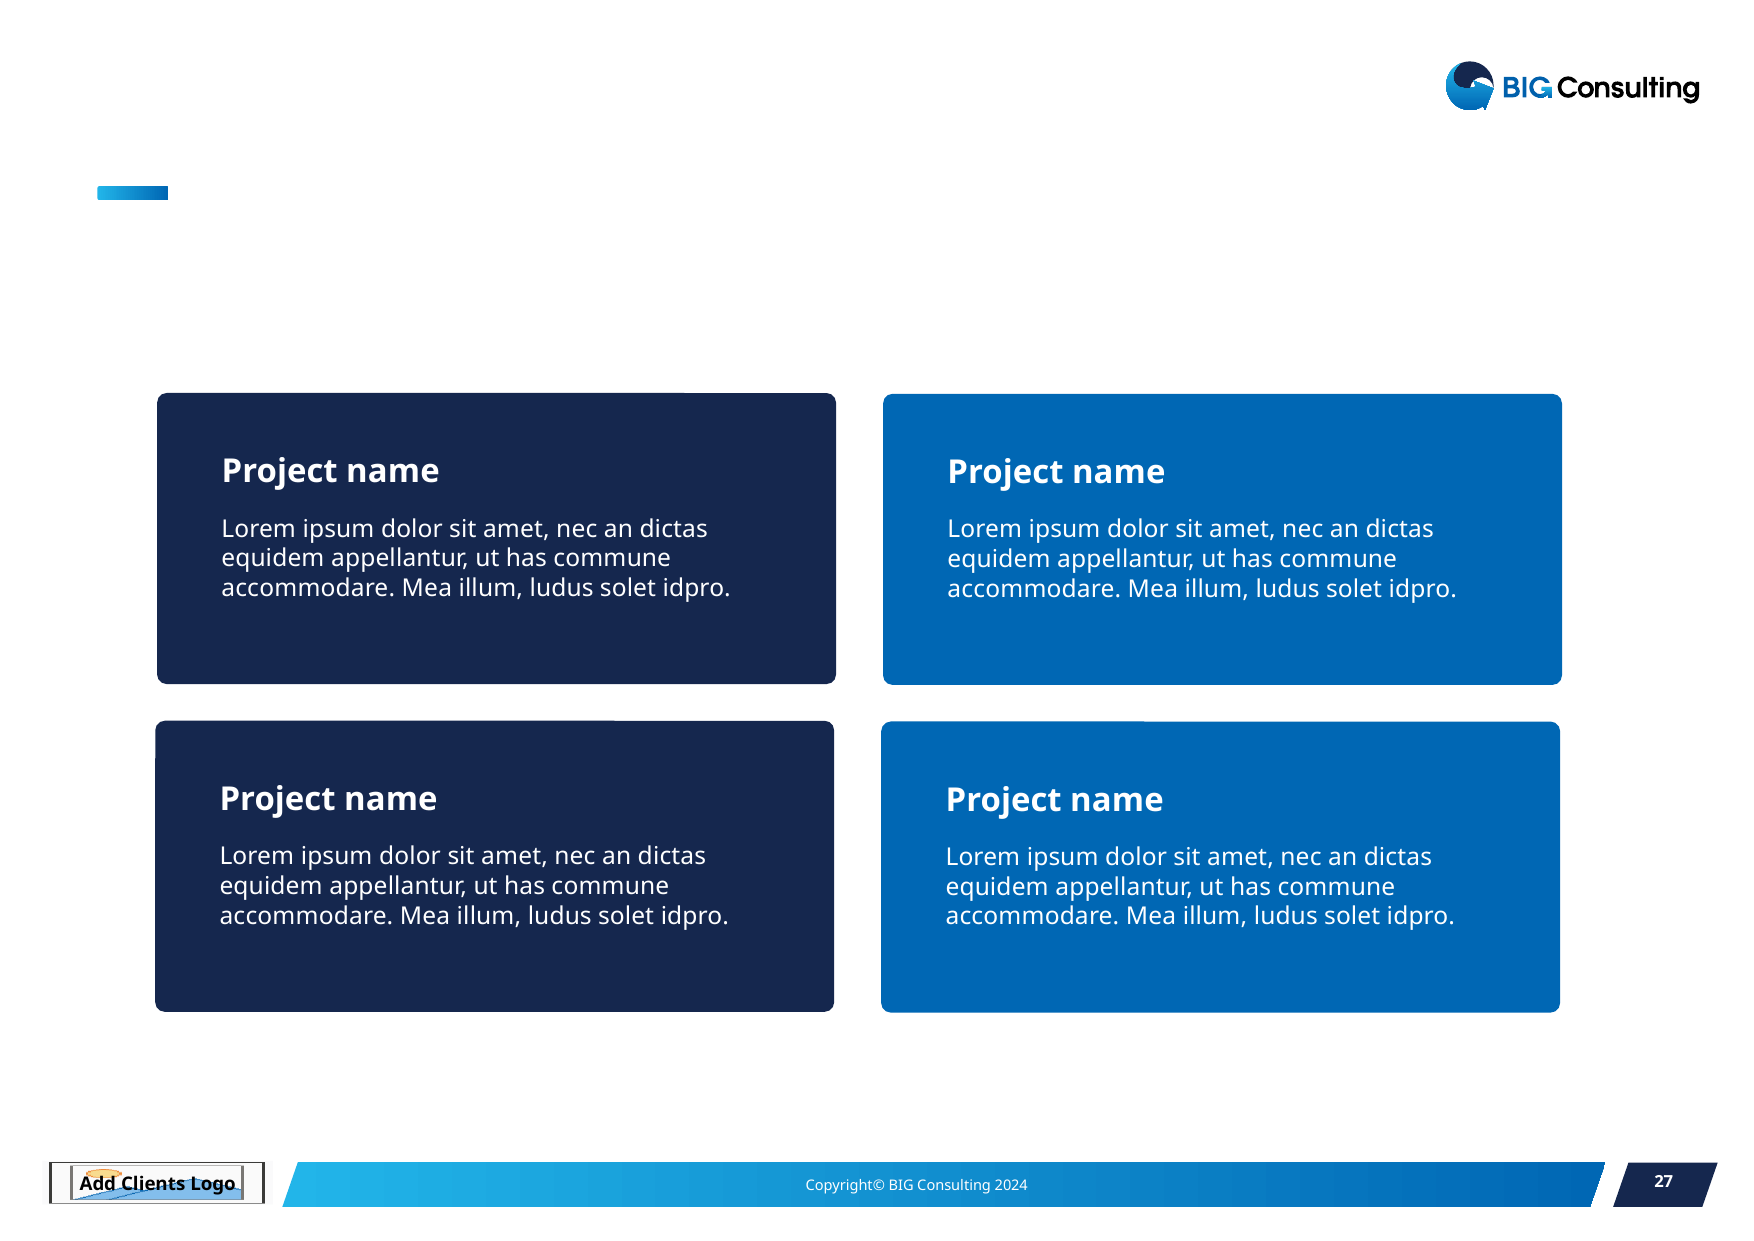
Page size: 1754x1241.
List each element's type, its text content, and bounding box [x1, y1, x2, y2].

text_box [155, 392, 1563, 1013]
picture [42, 1160, 273, 1205]
slide_number 27 [1625, 1167, 1703, 1198]
